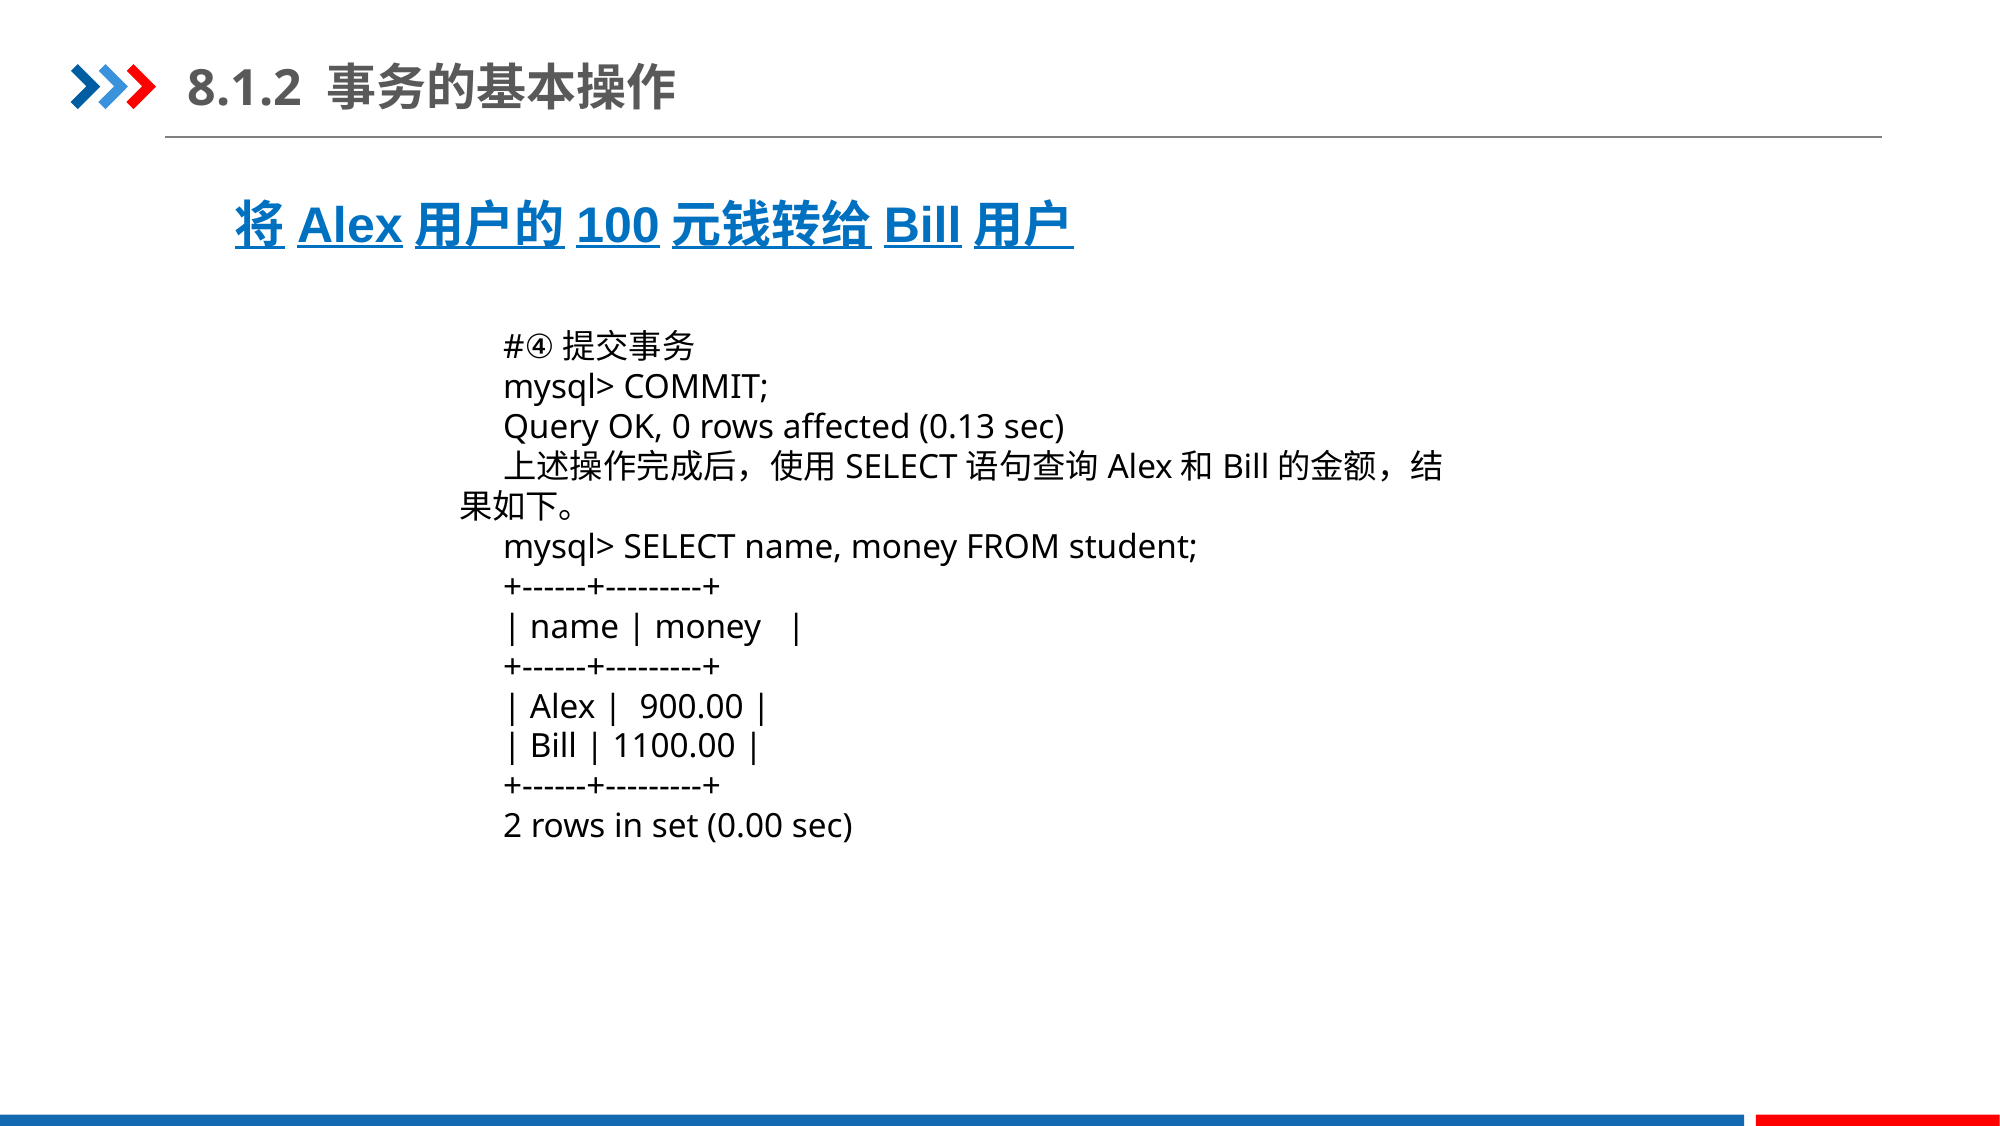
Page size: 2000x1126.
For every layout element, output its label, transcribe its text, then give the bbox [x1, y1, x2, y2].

text_box 将Alex用户的100元钱转给Bill用户 [220, 184, 1123, 260]
text_box 8.1.2 事务的基本操作 [187, 43, 827, 127]
text_box #④提交事务 mysql> COMMIT; Query OK, 0 rows affected (0.13 sec) 上述操作完成后，使用SELECT语句查询Alex和Bill的金额，结果如下。 mysql> SELECT name, money FROM student; +------+---------+ | name | money | +------+---------+ | Alex | 900.00 | | Bill | 1100.00 | +------+---------+ 2 rows in set (0.00 sec) [444, 318, 1459, 852]
